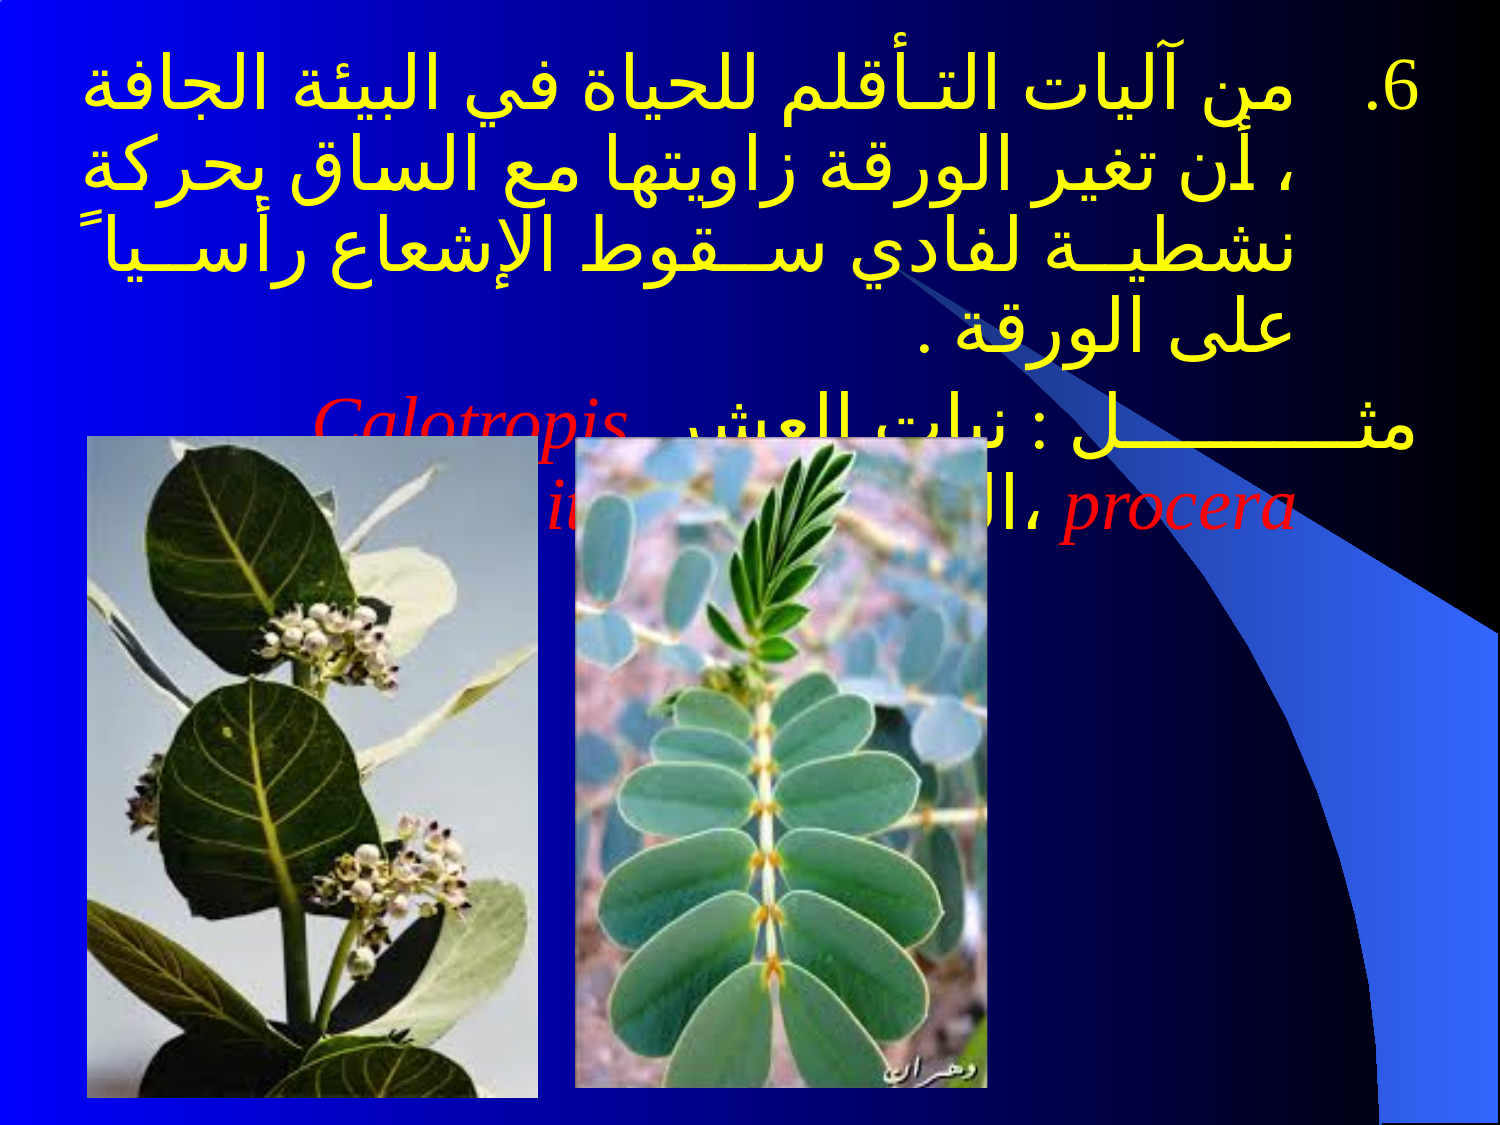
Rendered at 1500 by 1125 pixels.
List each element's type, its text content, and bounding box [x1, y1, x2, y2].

list من آليات التـأقلم للحياة في البيئة الجافة ، أن تغير الورقة زاويتها مع الساق بحركة نشطية لفادي سقوط الإشعاع رأسيا ً على الورقة . مثل : نبات العشر Calotropis procera ،العشرق S.italica [49, 37, 1451, 1076]
picture [574, 437, 988, 1088]
picture [87, 435, 538, 1098]
